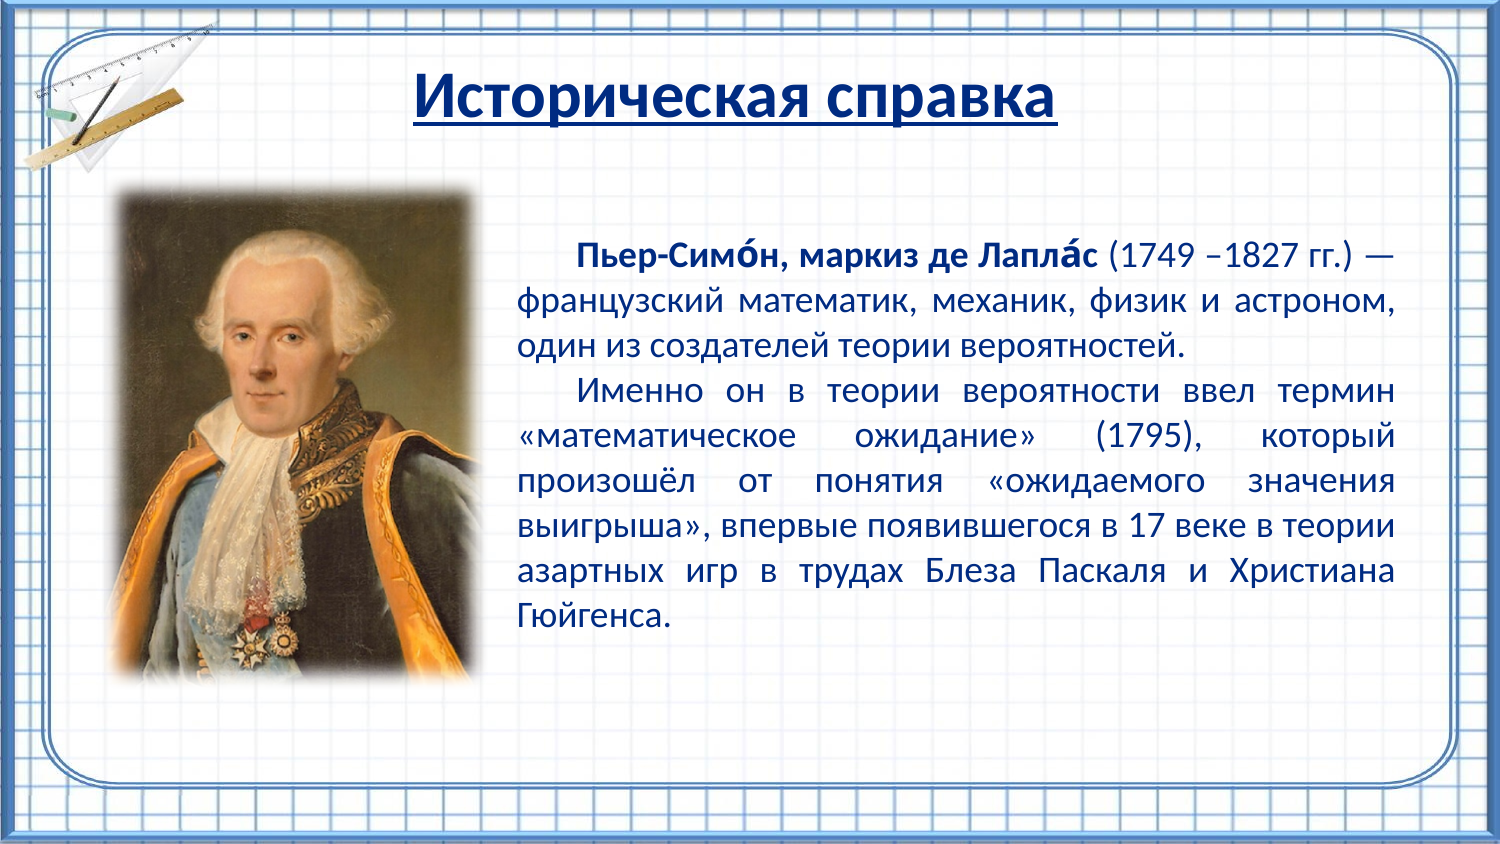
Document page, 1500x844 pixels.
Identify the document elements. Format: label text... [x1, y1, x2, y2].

picture [0, 0, 1500, 844]
text_box Пьер-Симо́н, маркиз де Лапла́с (1749 –1827 гг.) — французский математик, механик, физик и астроном, один из создателей теории вероятностей. Именно он в теории вероятности ввел термин «математическое ожидание» (1795), который произошёл от понятия «ожидаемого значения выигрыша», впервые появившегося в 17 веке в теории азартных игр в трудах Блеза Паскаля и Христиана Гюйгенса. [501, 222, 1412, 643]
text_box Историческая справка [398, 43, 1073, 139]
